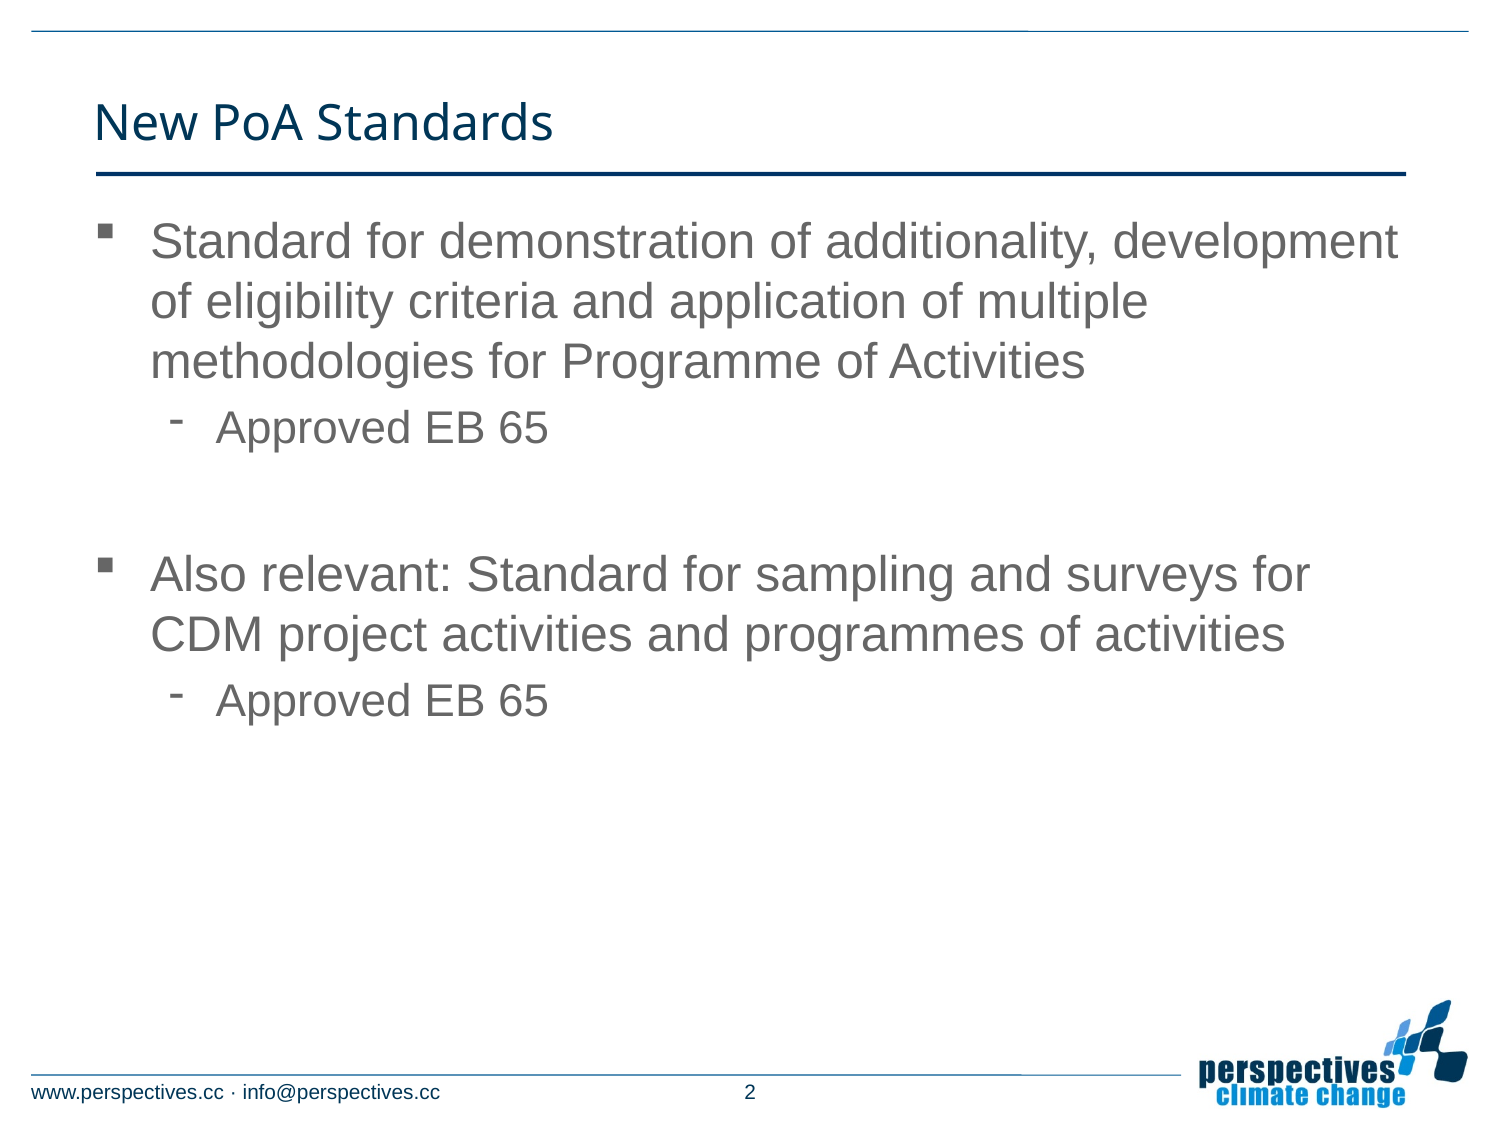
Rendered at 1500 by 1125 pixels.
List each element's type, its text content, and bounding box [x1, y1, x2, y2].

title New PoA Standards [93, 66, 1407, 162]
list Standard for demonstration of additionality, development of eligibility criteria and application of multiple methodologies for Programme of Activities Approved EB 65 Also relevant: Standard for sampling and surveys for CDM project activities and programmes of activities Approved EB 65 [93, 208, 1400, 988]
slide_number 2 [575, 1072, 925, 1110]
picture [1197, 998, 1469, 1110]
